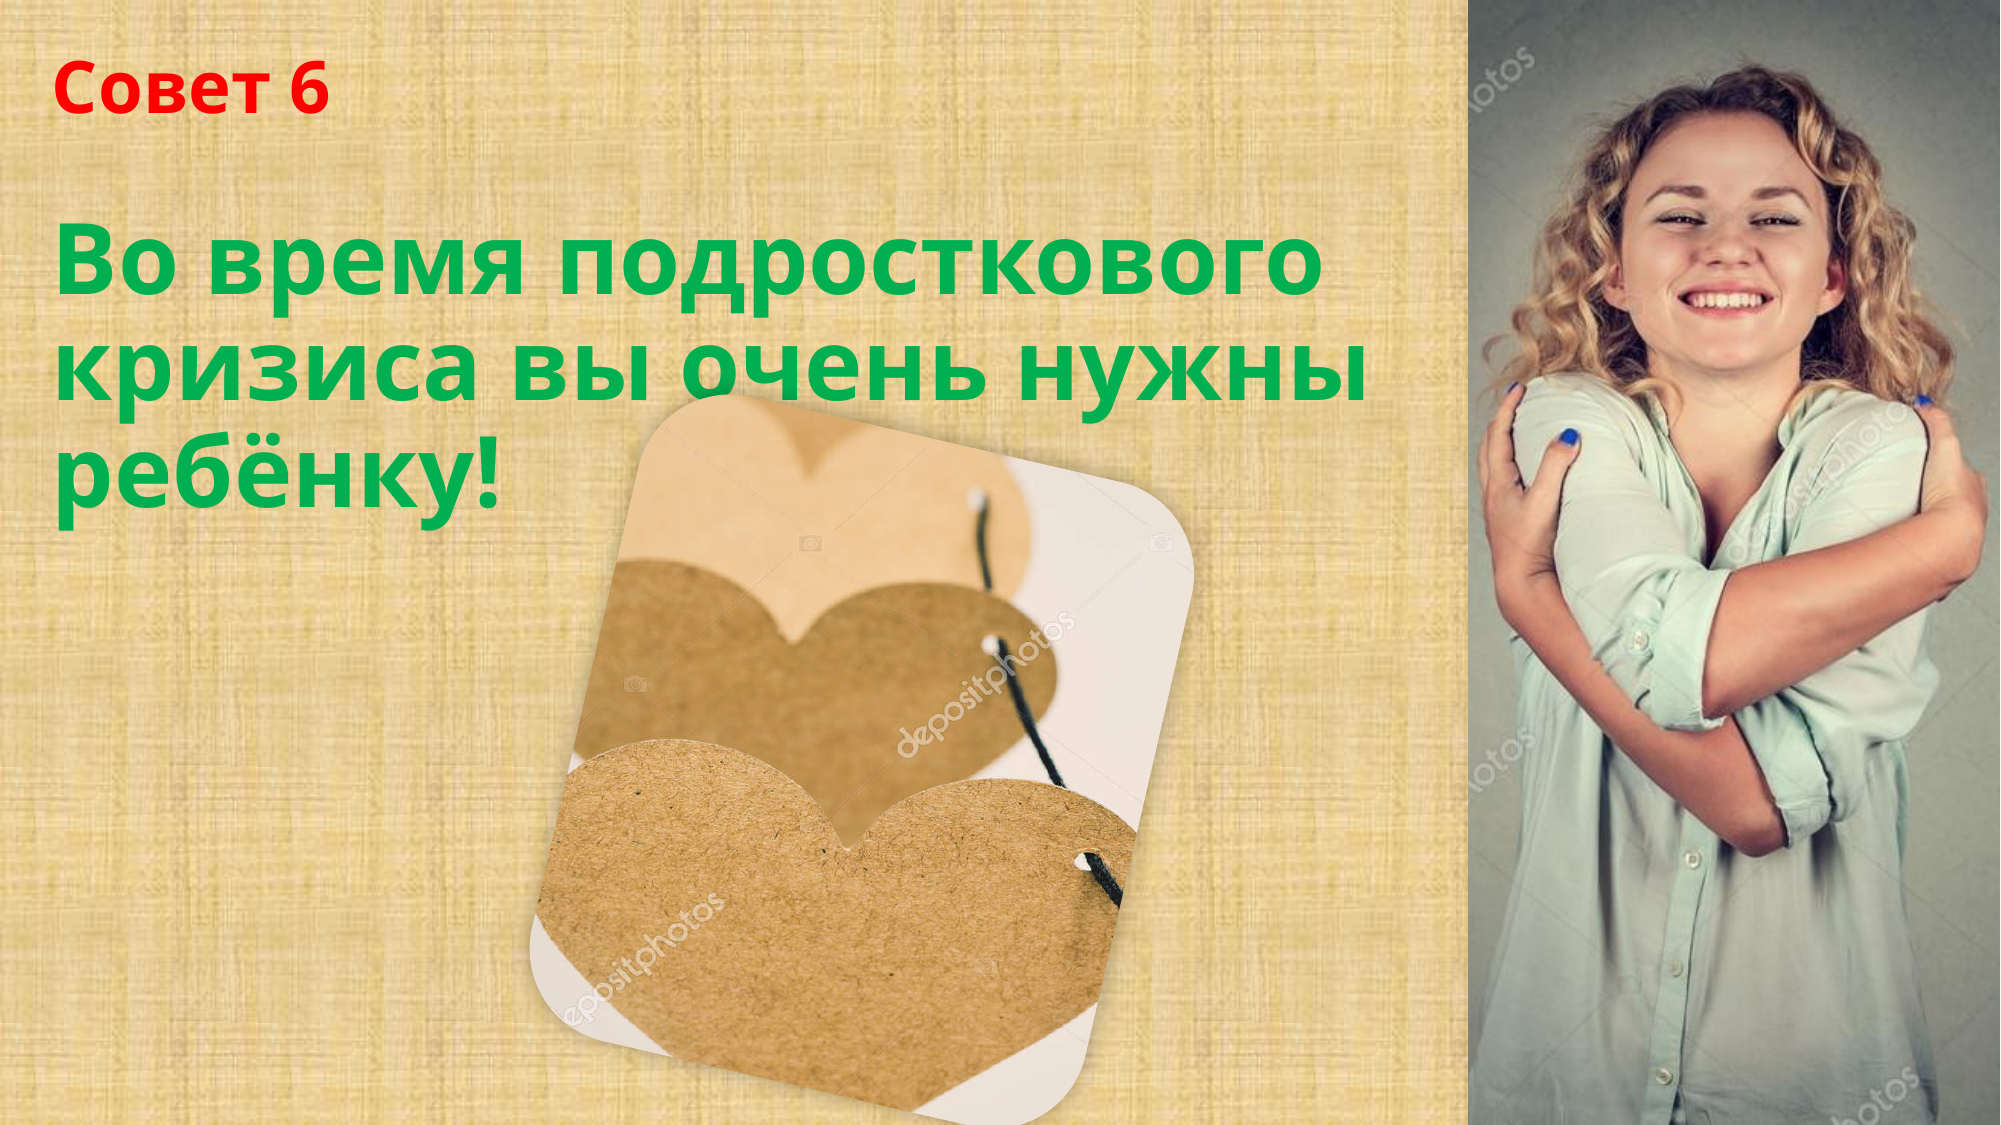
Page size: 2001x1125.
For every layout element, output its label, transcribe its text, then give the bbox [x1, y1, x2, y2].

picture [0, 0, 2001, 1125]
title Совет 6 Во время подросткового кризиса вы очень нужны ребёнку! [36, 34, 1467, 704]
